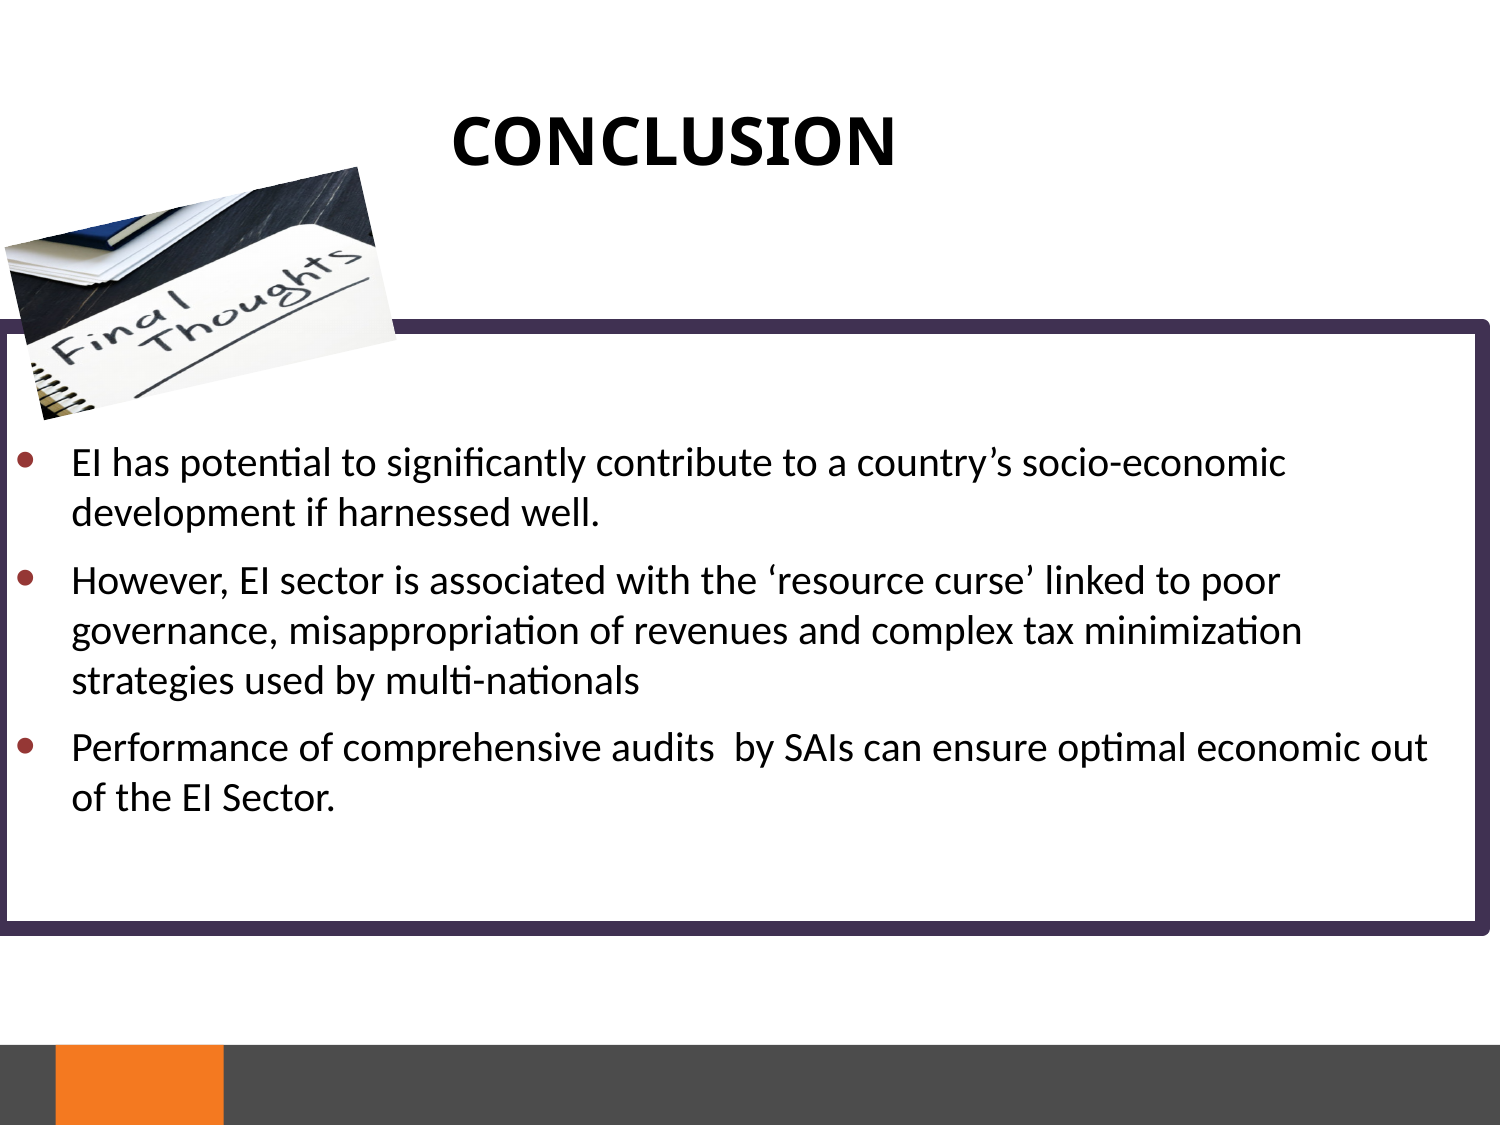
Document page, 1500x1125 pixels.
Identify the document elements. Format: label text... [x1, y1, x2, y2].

list EI has potential to significantly contribute to a country’s socio-economic development if harnessed well. However, EI sector is associated with the ‘resource curse’ linked to poor governance, misappropriation of revenues and complex tax minimization strategies used by multi-nationals Performance of comprehensive audits by SAIs can ensure optimal economic out of the EI Sector. [0, 324, 1484, 931]
title CONCLUSION [0, 45, 1350, 233]
picture [4, 167, 397, 421]
